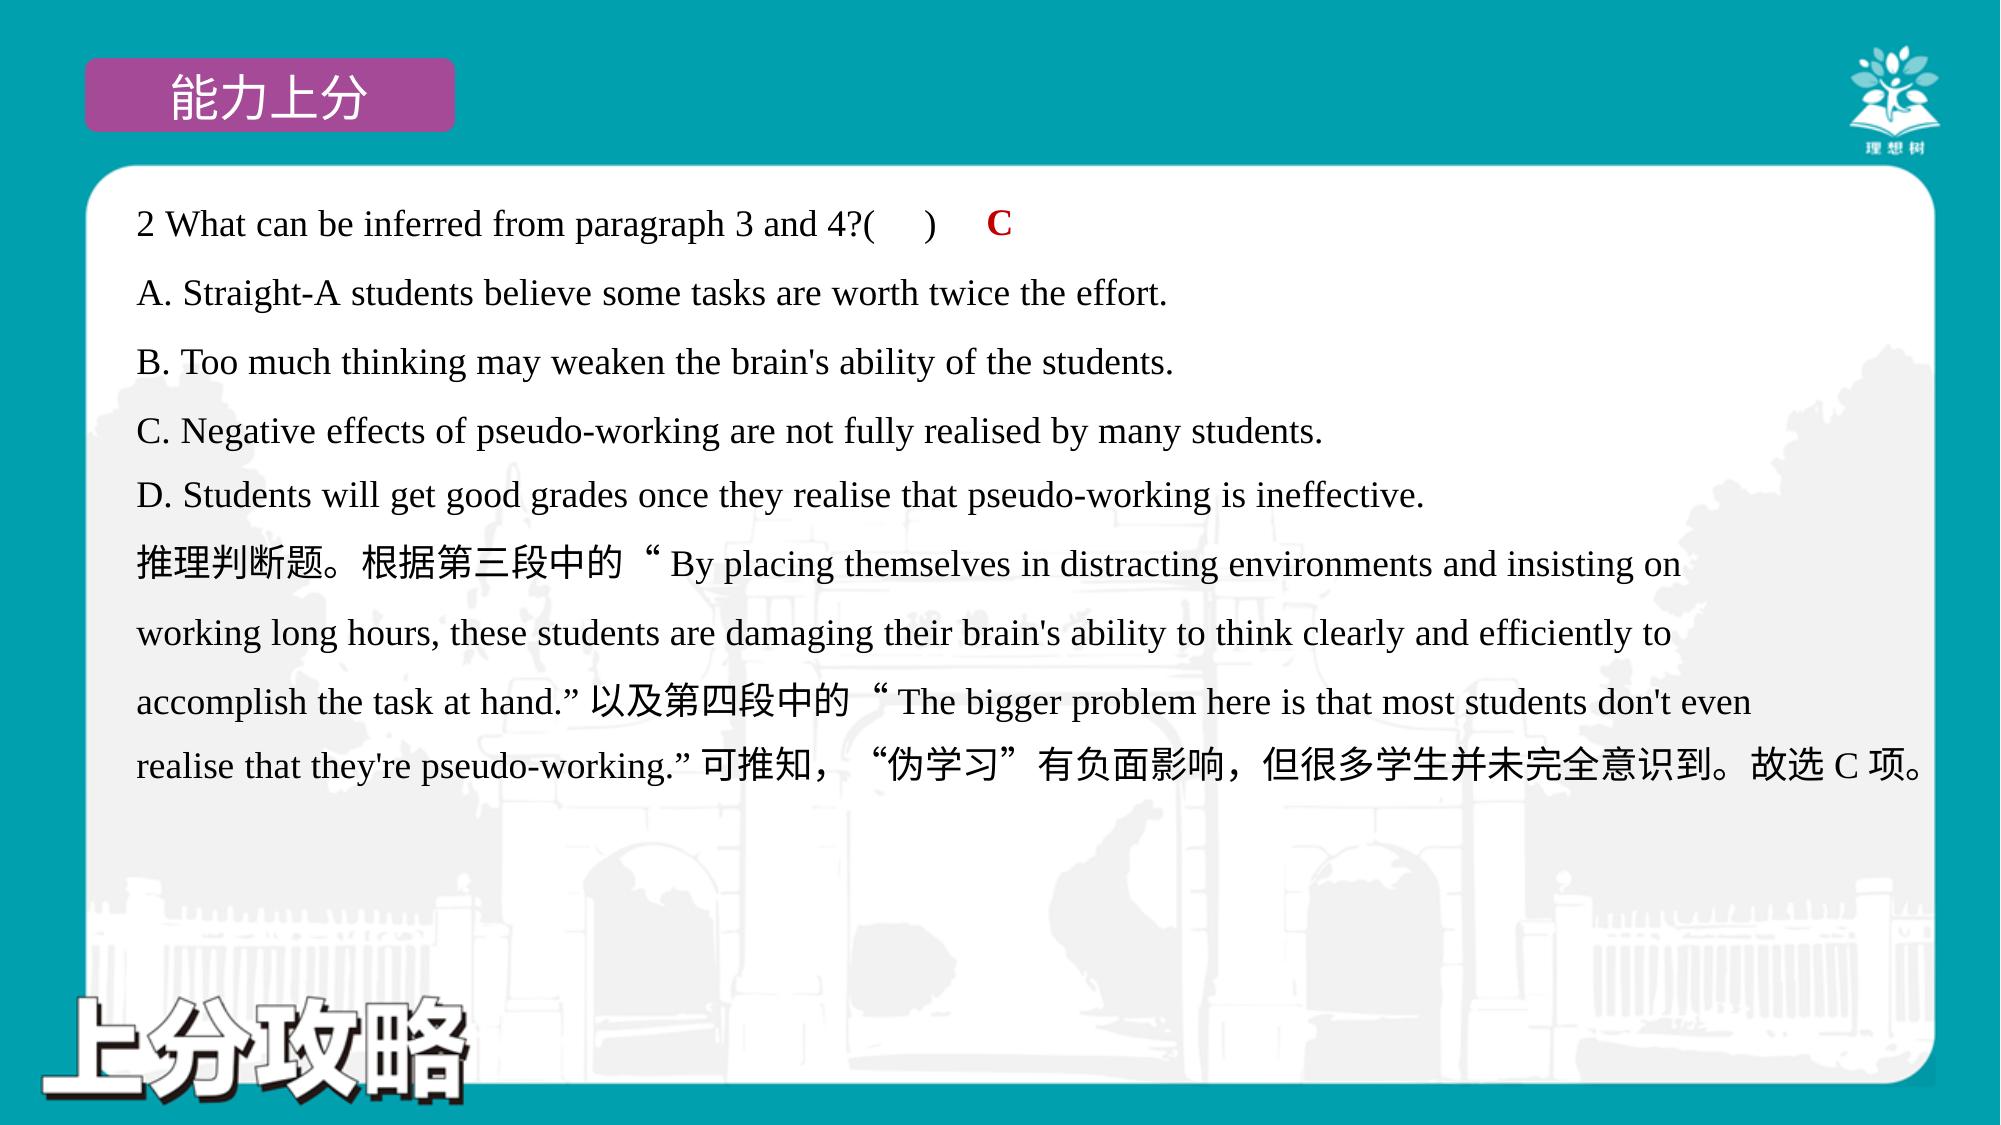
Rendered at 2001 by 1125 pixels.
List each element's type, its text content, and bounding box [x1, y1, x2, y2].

text_box A. Straight-A students believe some tasks are worth twice the effort. B. Too much thinking may weaken the brain's ability of the students. C. Negative effects of pseudo-working are not fully realised by many students. D. Students will get good grades once they realise that pseudo-working is ineffective. [136, 244, 1865, 509]
picture [0, 0, 2000, 1125]
text_box 2 What can be inferred from paragraph 3 and 4?( ) [136, 176, 1865, 237]
text_box 推理判断题。根据第三段中的“By placing themselves in distracting environments and insisting on working long hours, these students are damaging their brain's ability to think clearly and efficiently to accomplish the task at hand.”以及第四段中的“The bigger problem here is that most students don't even realise that they're pseudo-working.”可推知，“伪学习”有负面影响，但很多学生并未完全意识到。故选C项。 [136, 515, 1865, 780]
text_box C [972, 176, 1028, 236]
